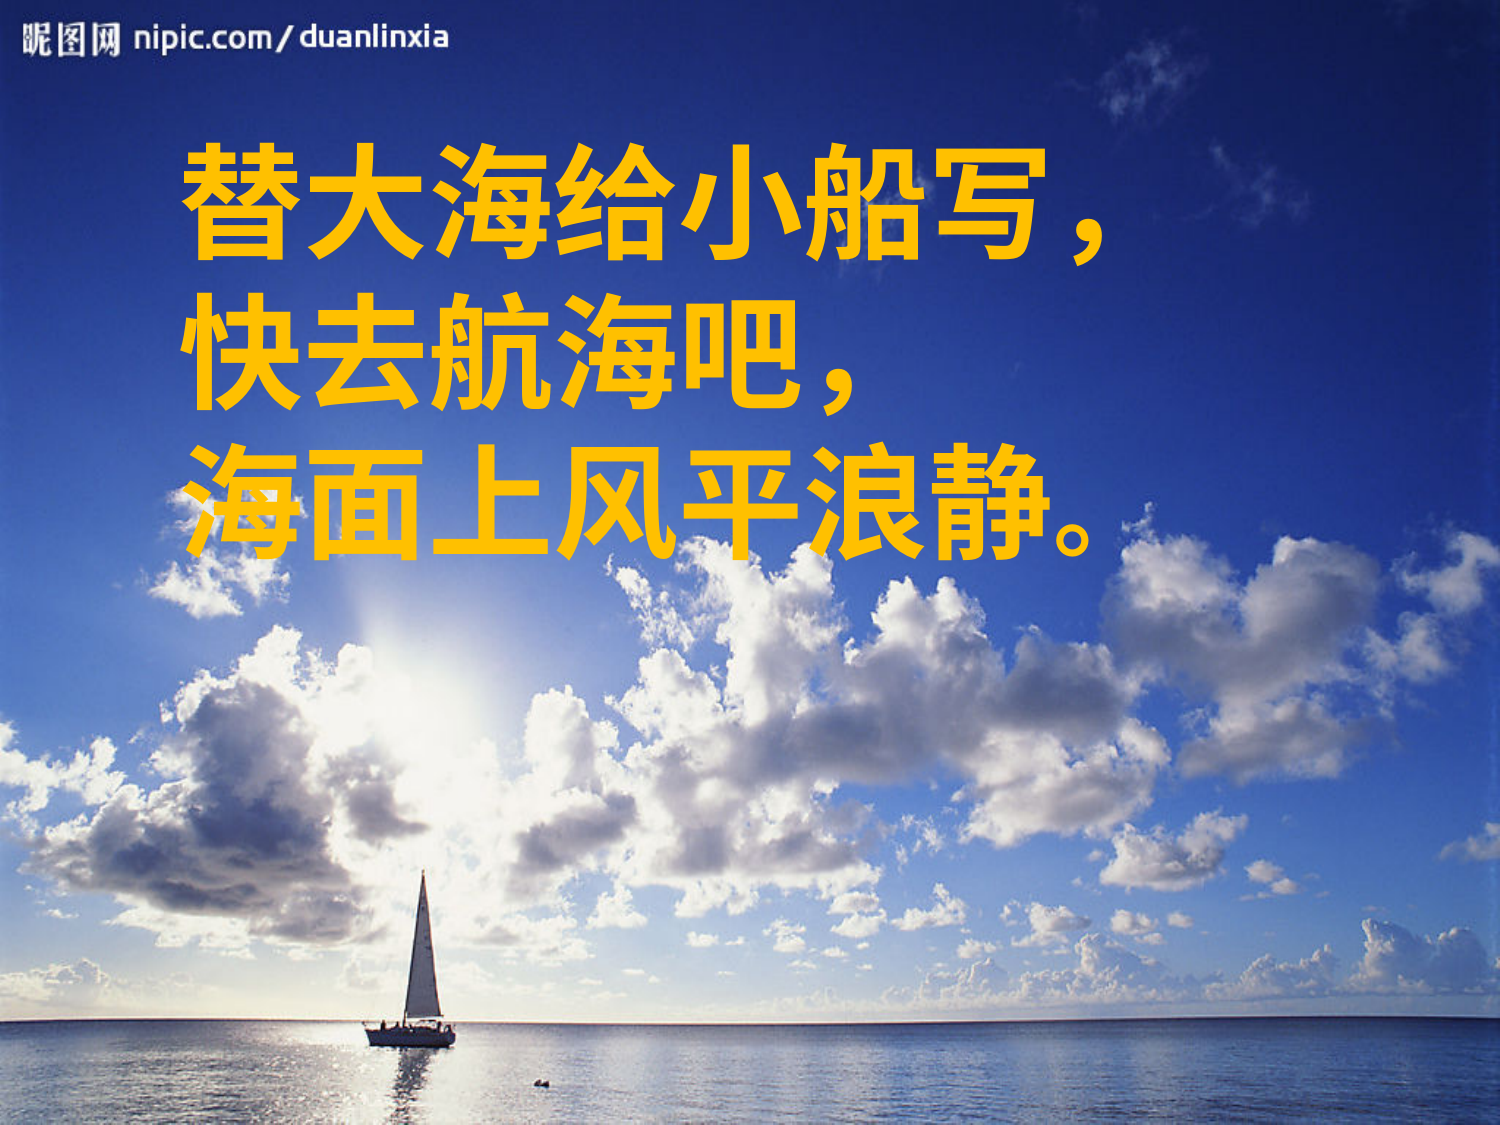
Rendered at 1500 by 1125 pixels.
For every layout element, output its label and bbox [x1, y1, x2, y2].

list [0, 0, 1500, 1125]
